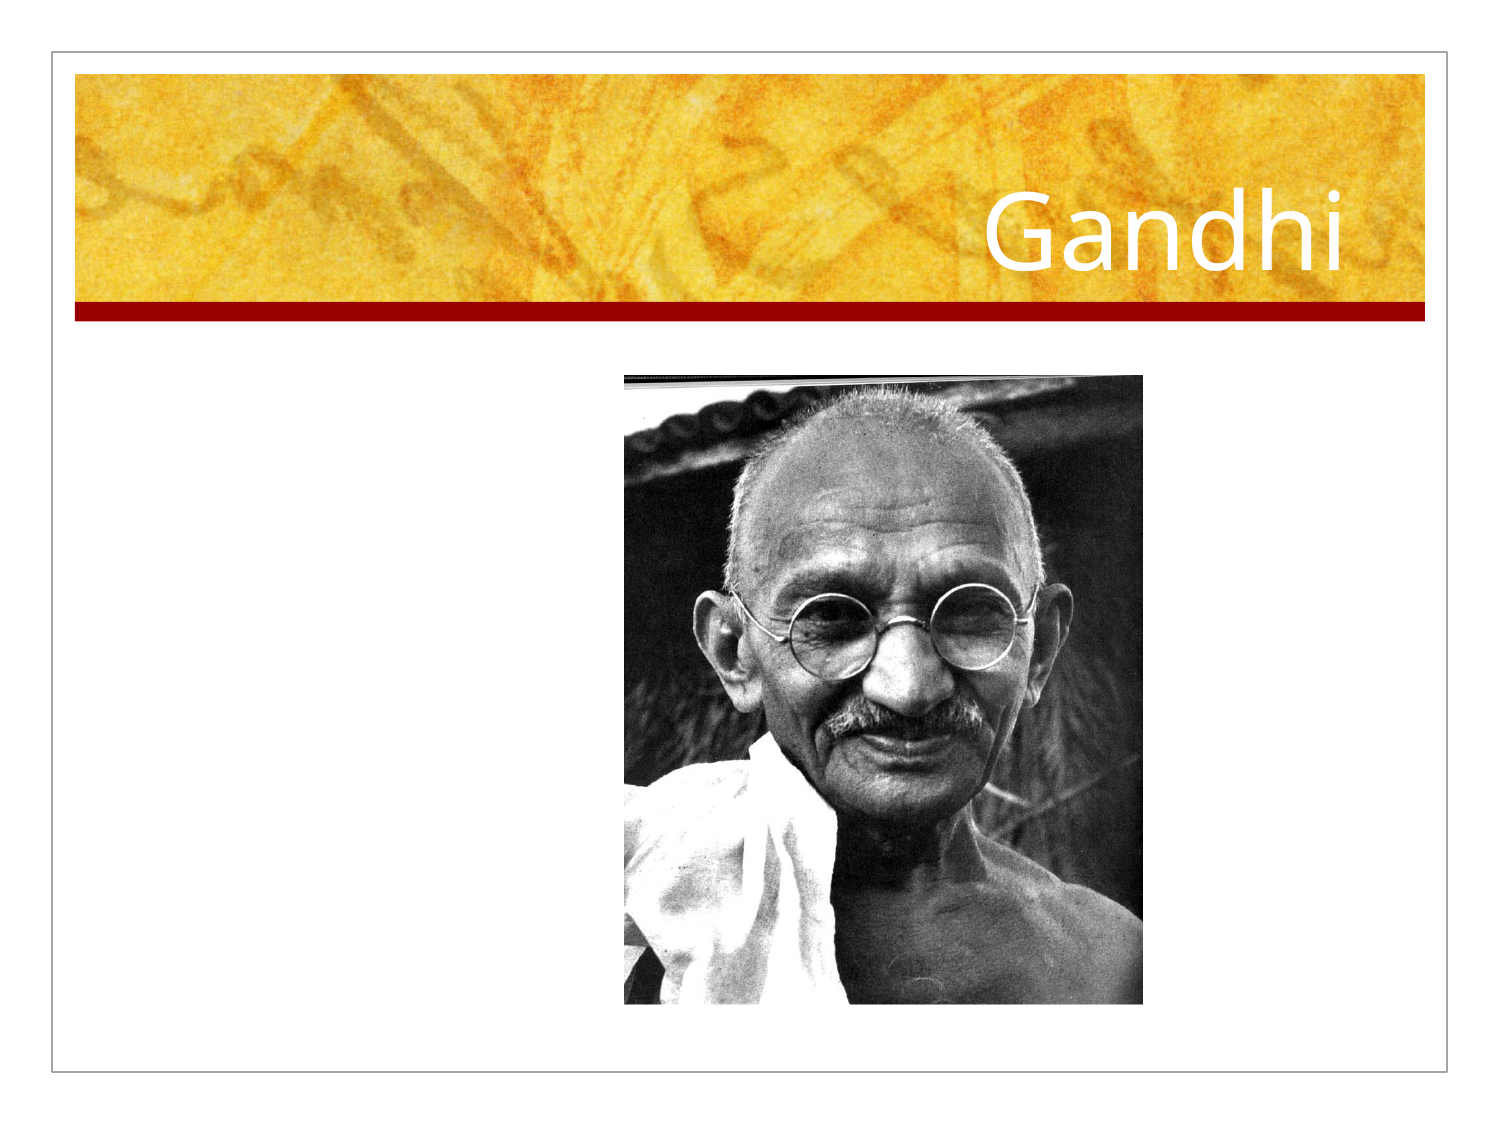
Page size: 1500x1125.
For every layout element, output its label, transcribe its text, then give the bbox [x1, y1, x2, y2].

picture [75, 74, 1425, 301]
title Gandhi [108, 74, 1392, 292]
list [374, 374, 1393, 1006]
